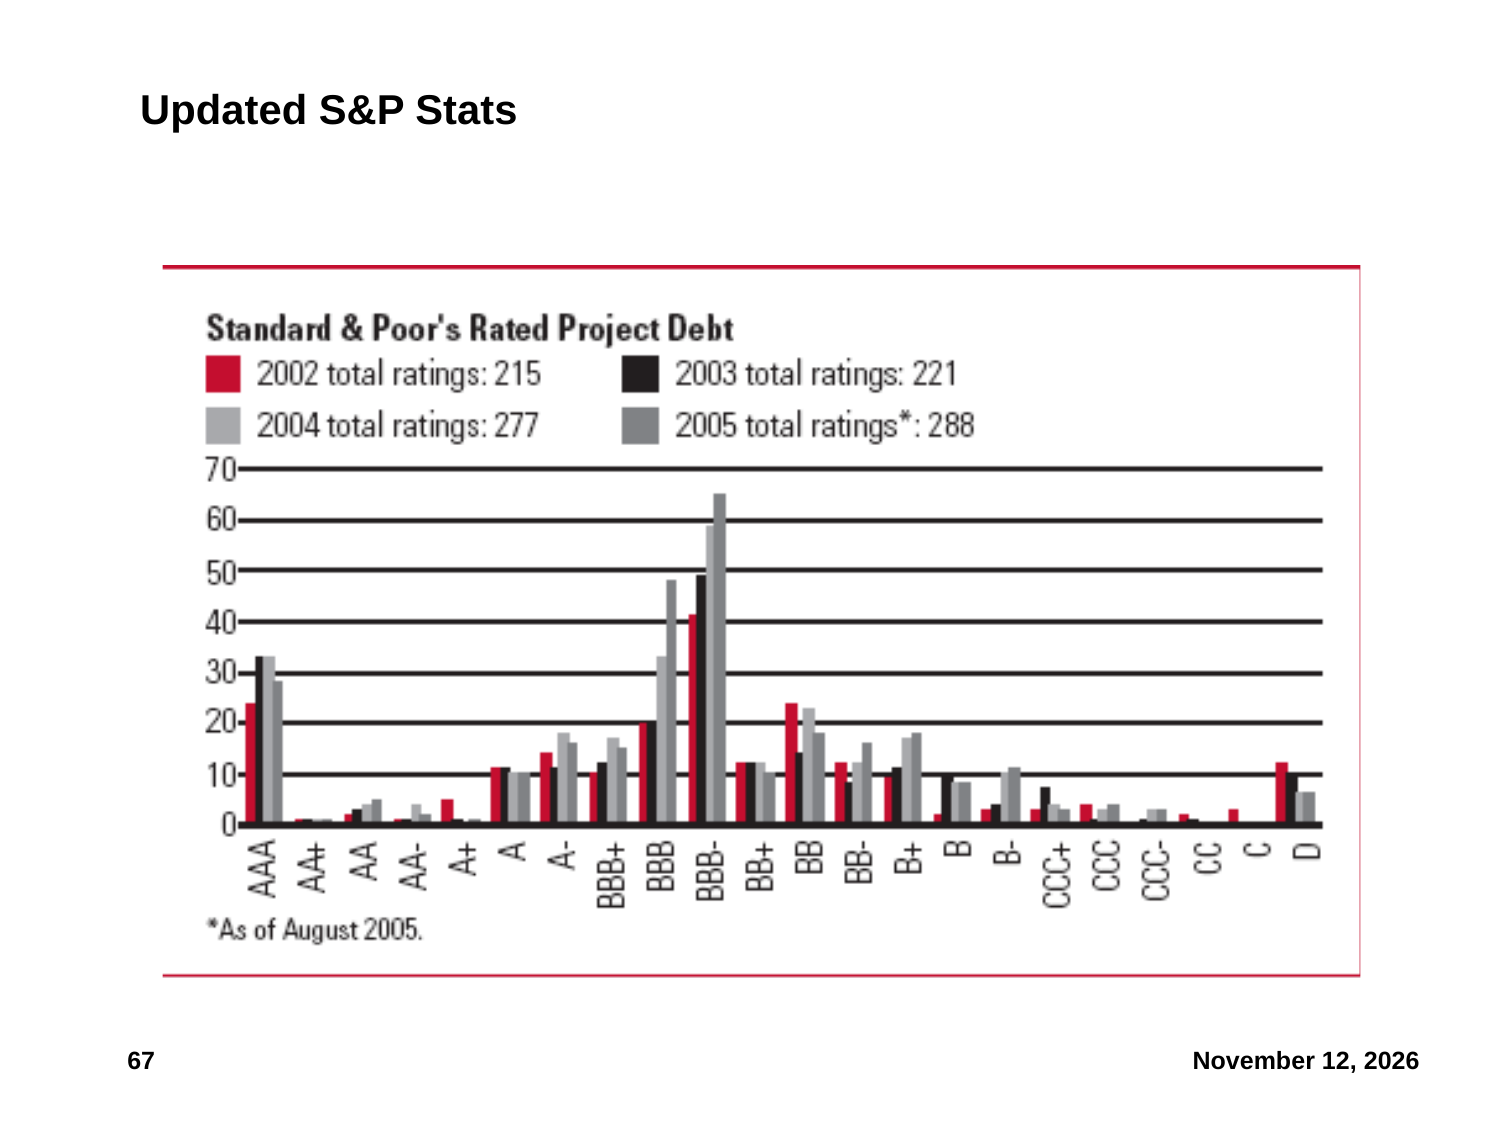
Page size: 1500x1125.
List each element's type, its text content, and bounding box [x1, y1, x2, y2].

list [162, 265, 1363, 978]
title Updated S&P Stats [124, 74, 1376, 226]
